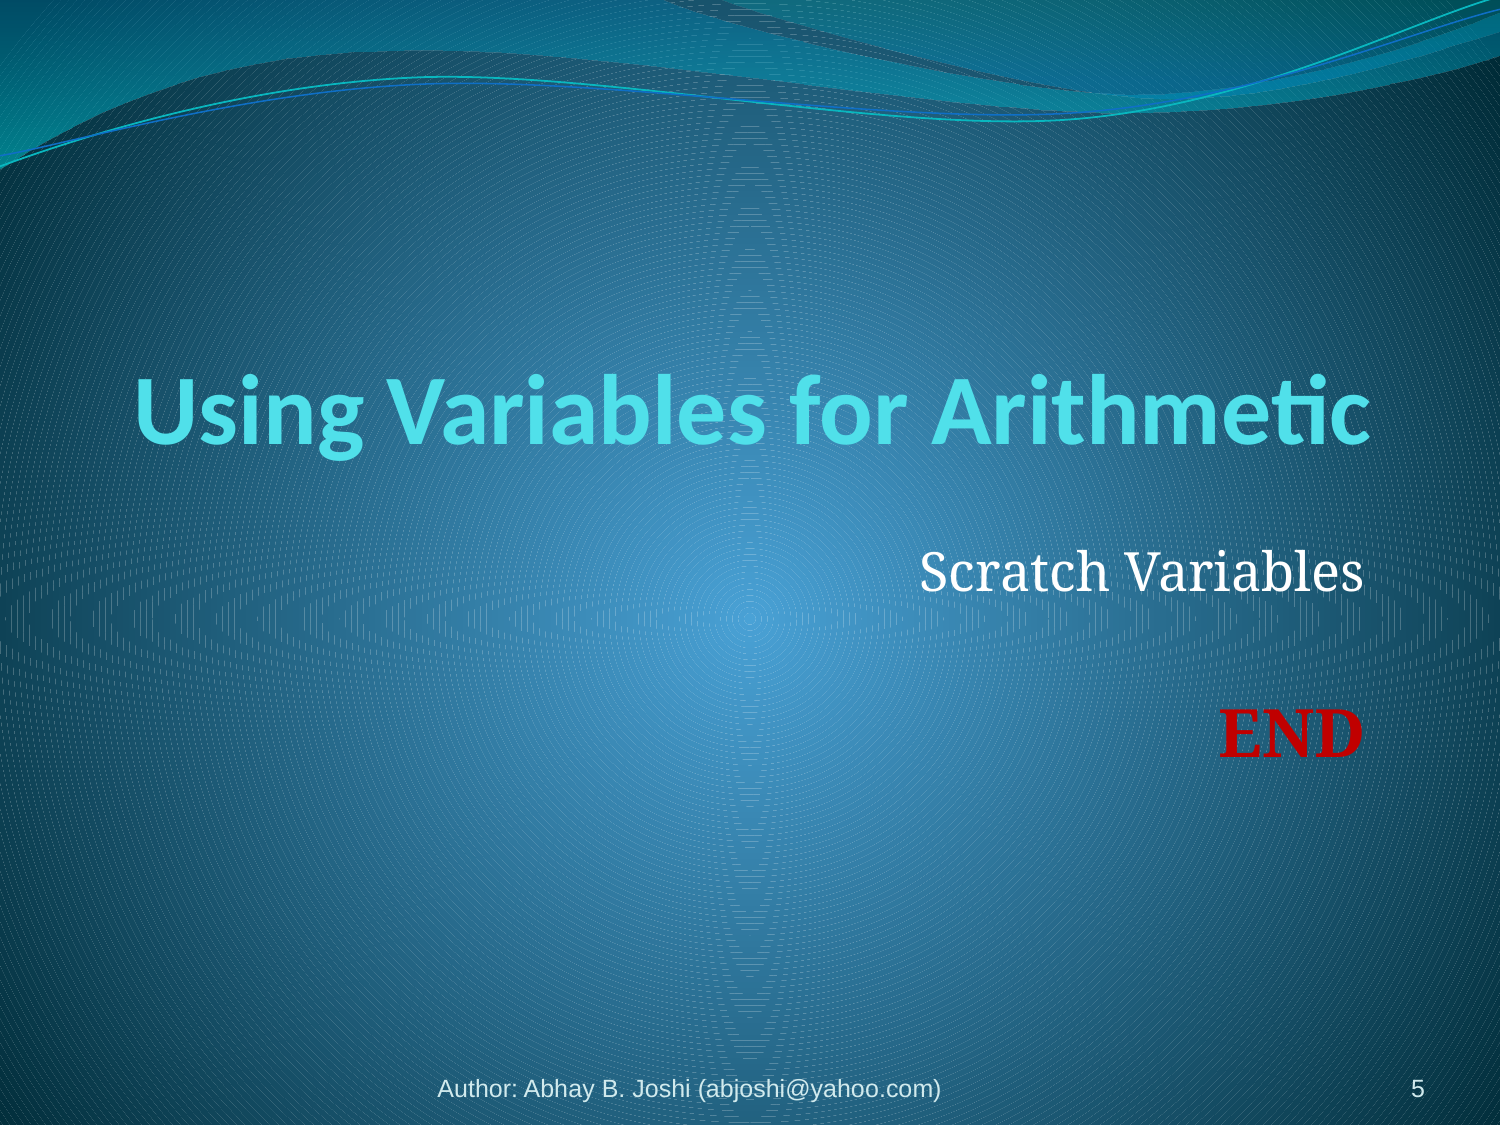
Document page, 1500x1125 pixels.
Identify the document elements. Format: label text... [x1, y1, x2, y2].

footer Author: Abhay B. Joshi (abjoshi@yahoo.com) [437, 1042, 988, 1103]
title Using Variables for Arithmetic [87, 224, 1376, 525]
slide_number 5 [1299, 1042, 1425, 1103]
subtitle Scratch Variables END [87, 529, 1376, 818]
